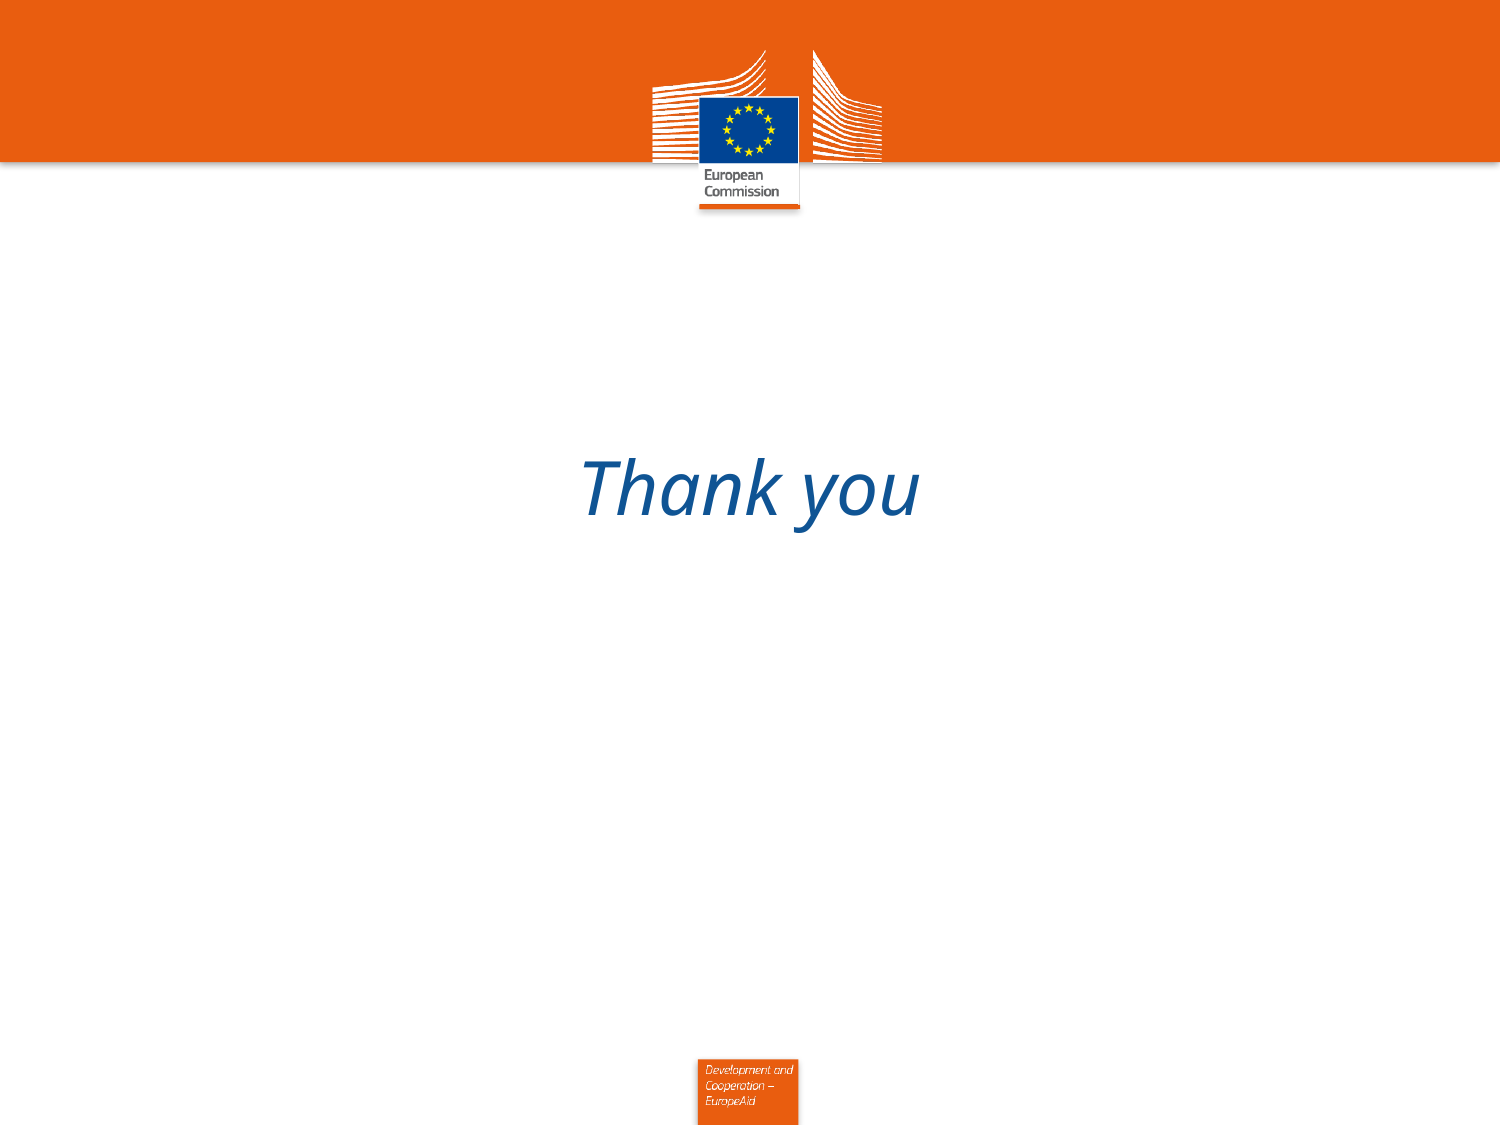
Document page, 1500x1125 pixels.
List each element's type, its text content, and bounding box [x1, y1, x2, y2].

picture [698, 1059, 799, 1125]
list Thank you [74, 432, 1426, 988]
picture [615, 50, 882, 255]
